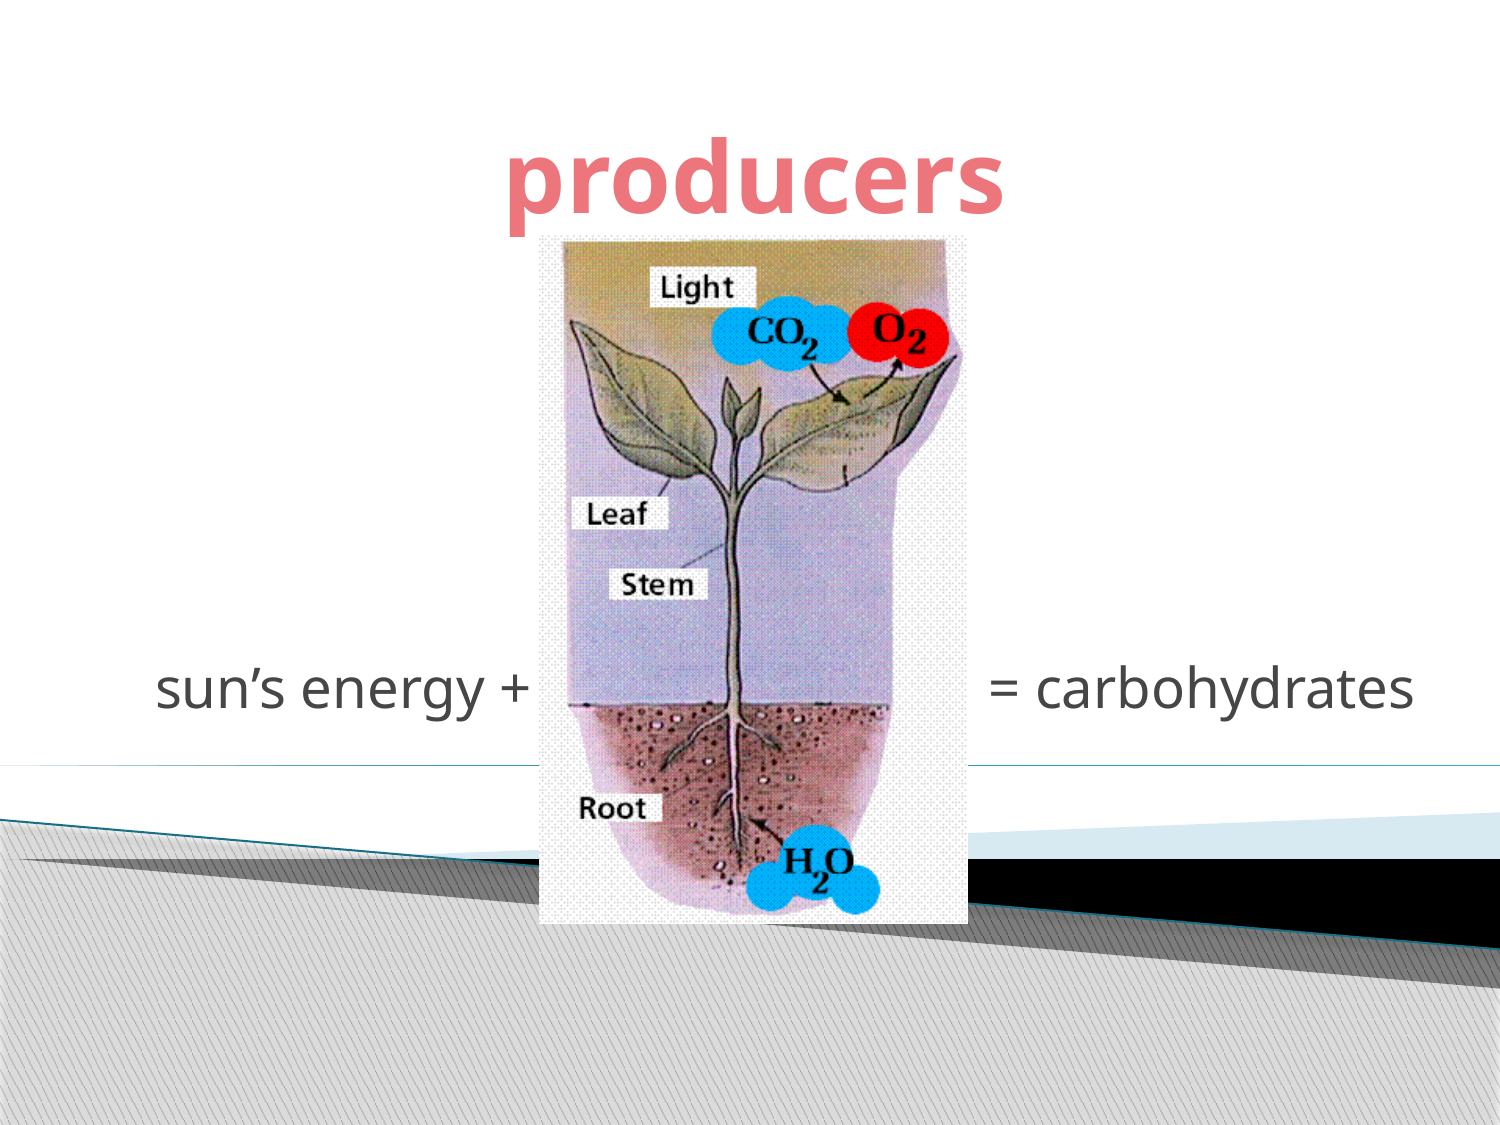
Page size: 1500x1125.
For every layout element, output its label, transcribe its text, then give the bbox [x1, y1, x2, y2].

subtitle sun’s energy + = carbohydrates [0, 644, 535, 932]
picture [851, 932, 1500, 989]
picture [538, 234, 968, 924]
title producers [117, 0, 1393, 242]
subtitle sun’s energy + = carbohydrates [969, 644, 1465, 932]
